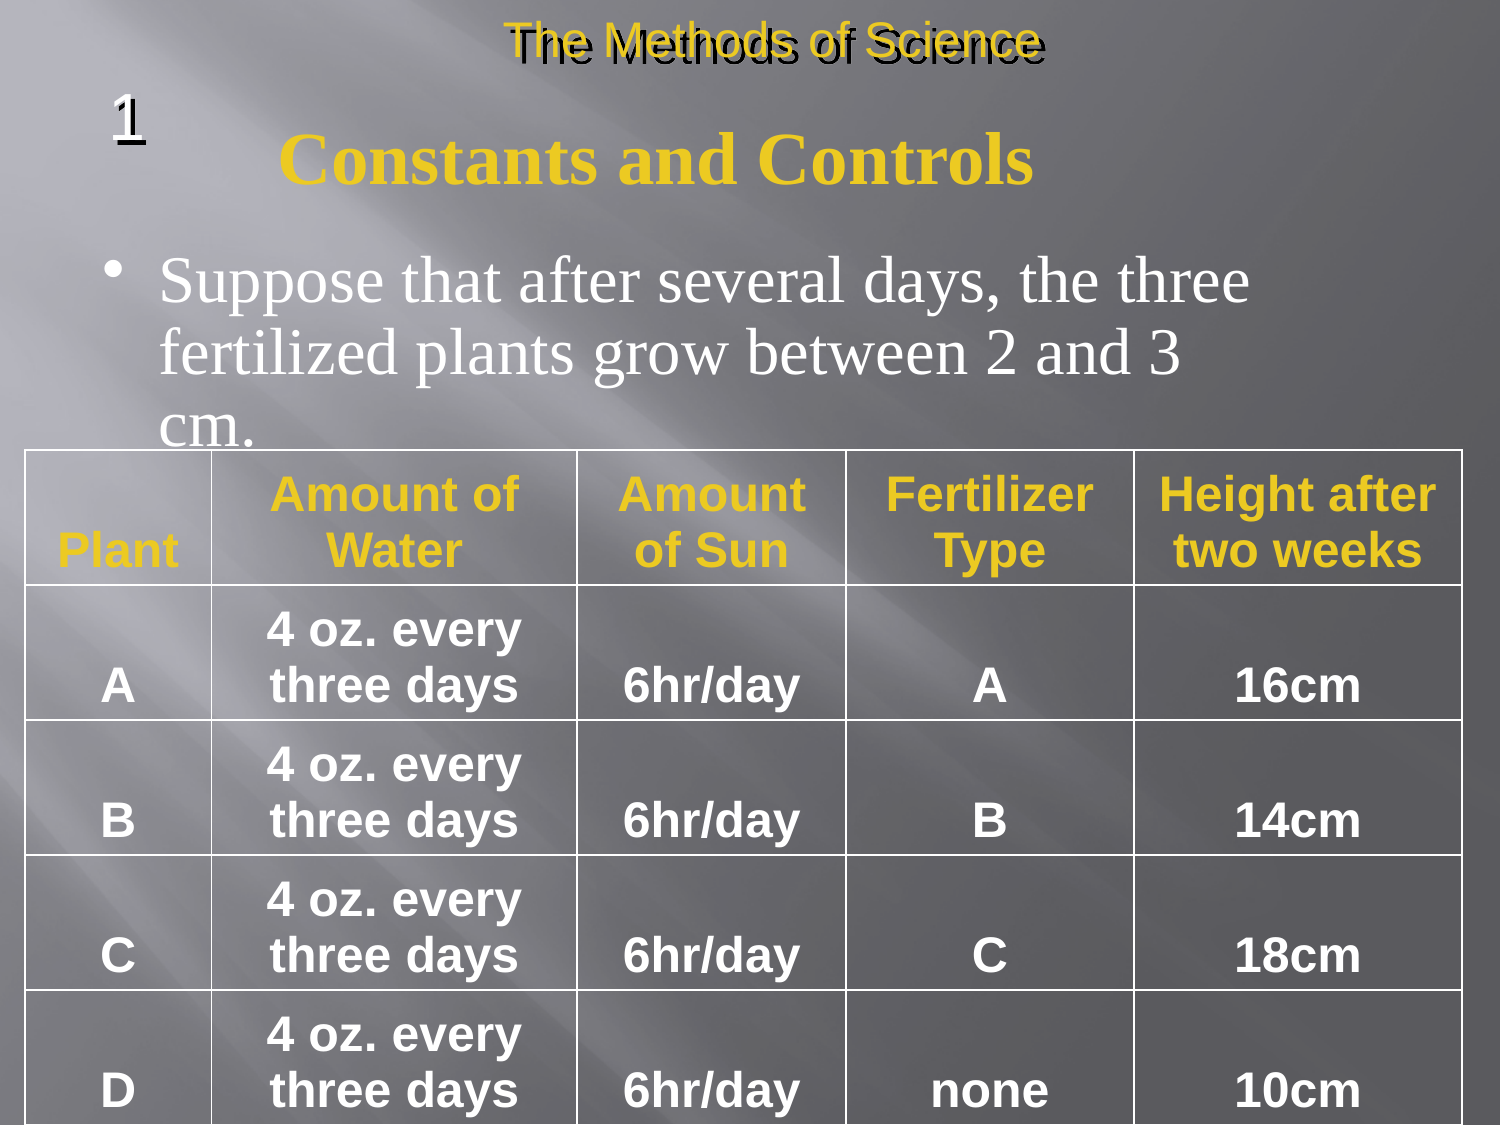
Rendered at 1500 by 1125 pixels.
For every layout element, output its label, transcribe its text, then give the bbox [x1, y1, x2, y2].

table_cell 4 oz. every three days [212, 991, 576, 1124]
table_cell B [847, 721, 1133, 854]
table_cell A [847, 586, 1133, 719]
table_cell A [26, 586, 211, 719]
table_cell 4 oz. every three days [212, 856, 576, 989]
table_header Amount of Water [212, 451, 576, 584]
table_header Height after two weeks [1135, 451, 1461, 584]
table_cell 6hr/day [578, 991, 845, 1124]
table_cell C [847, 856, 1133, 989]
table_cell C [26, 856, 211, 989]
table_cell 6hr/day [578, 856, 845, 989]
table_cell 14cm [1135, 721, 1461, 854]
text_box 1 [93, 66, 161, 162]
table_cell D [26, 991, 211, 1124]
table_cell 16cm [1135, 586, 1461, 719]
table_header Fertilizer Type [847, 451, 1133, 584]
table_cell B [26, 721, 211, 854]
text_box The Methods of Science [487, 0, 1057, 75]
table_cell 18cm [1135, 856, 1461, 989]
table_cell 4 oz. every three days [212, 586, 576, 719]
text_box Constants and Controls [262, 112, 1301, 209]
table_cell 6hr/day [578, 721, 845, 854]
table_cell none [847, 991, 1133, 1124]
table_cell 4 oz. every three days [212, 721, 576, 854]
table_cell 10cm [1135, 991, 1461, 1124]
table_cell 6hr/day [578, 586, 845, 719]
text_box Suppose that after several days, the three fertilized plants grow between 2 and 3 cm. [87, 237, 1313, 449]
table_header Amount of Sun [578, 451, 845, 584]
table_header Plant [26, 451, 211, 584]
